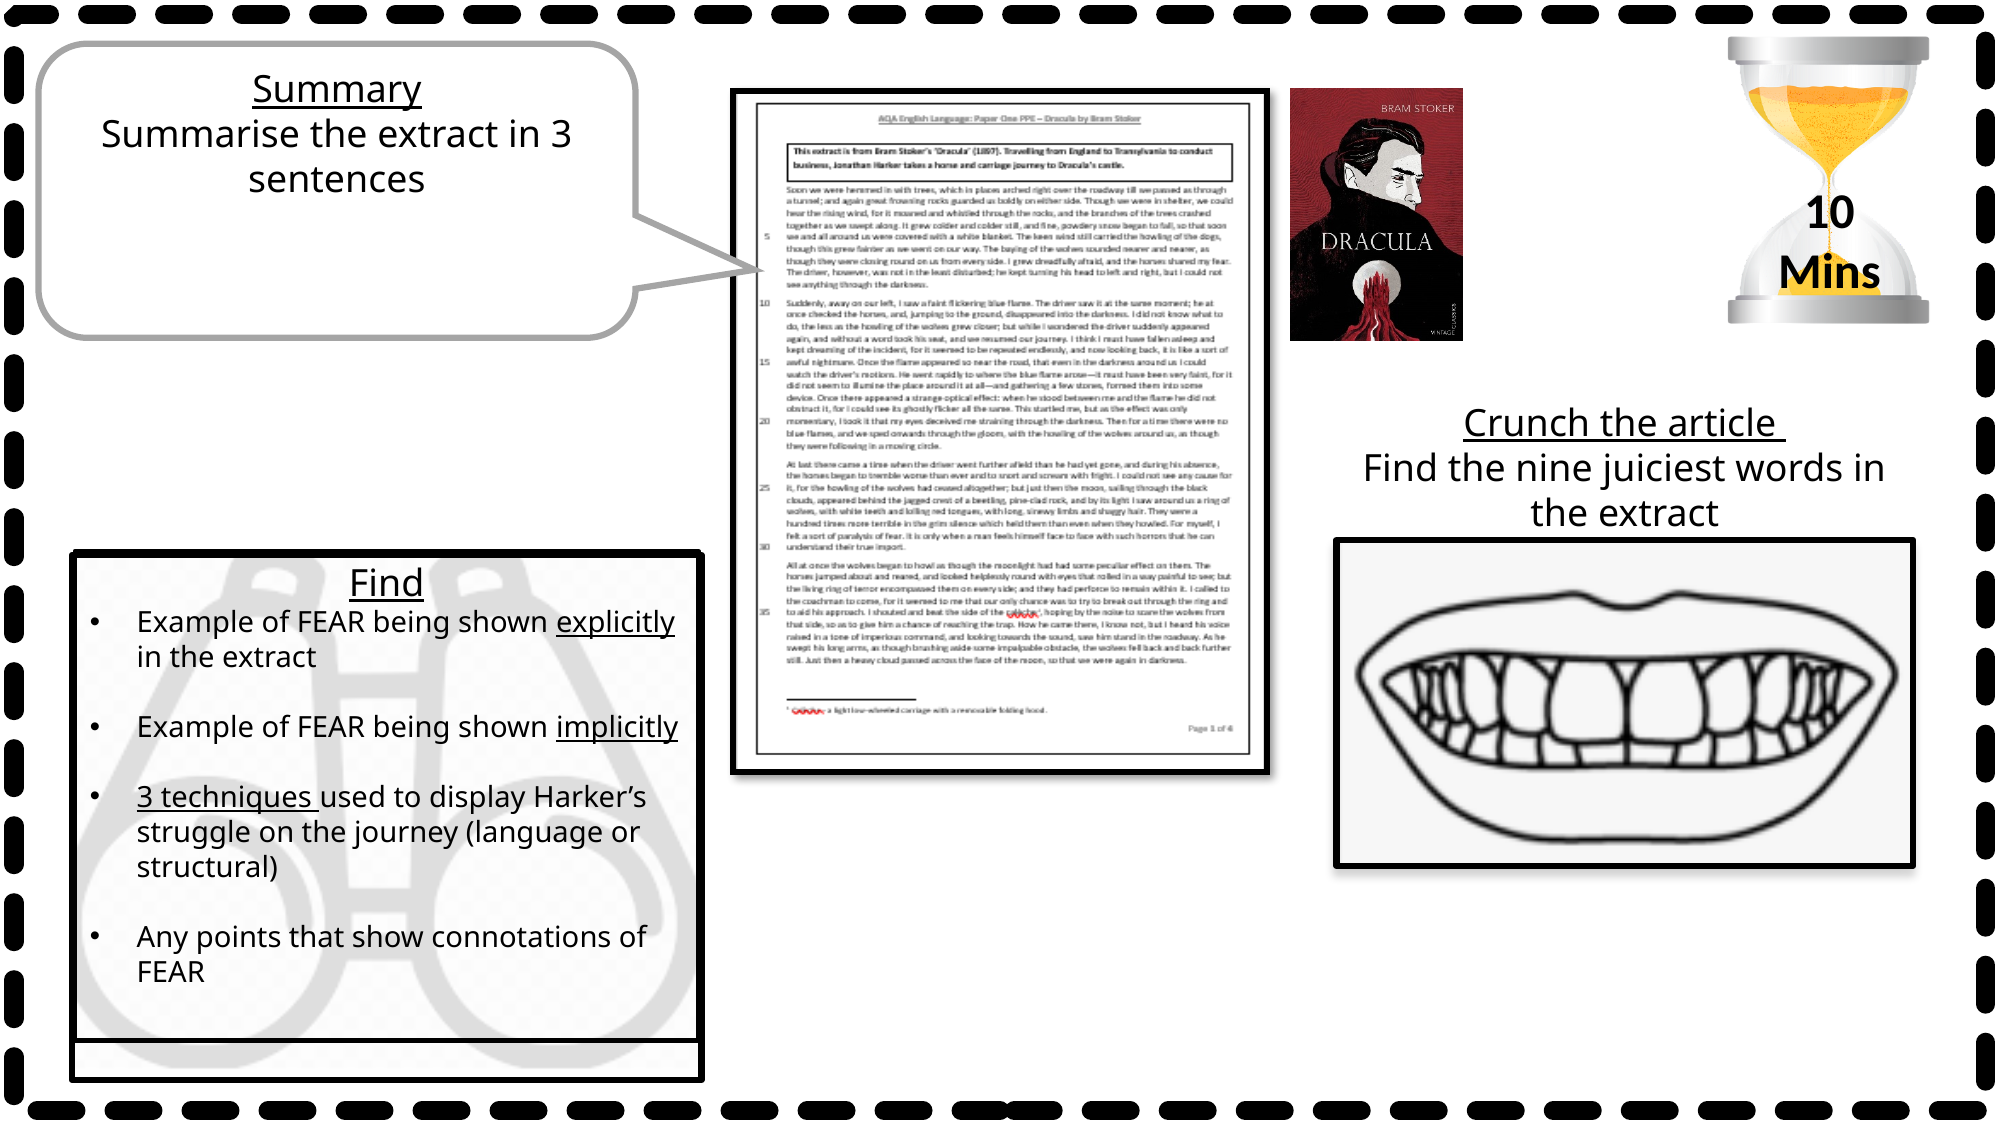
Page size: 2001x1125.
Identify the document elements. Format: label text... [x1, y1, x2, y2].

text_box Crunch the article Find the nine juiciest words in the extract [1339, 391, 1910, 542]
picture [736, 94, 1264, 769]
picture [1290, 88, 1463, 342]
text_box Summary Summarise the extract in 3 sentences [37, 42, 736, 339]
picture [1716, 14, 1941, 346]
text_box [75, 551, 699, 1082]
picture [1339, 542, 1910, 863]
text_box [13, 13, 1987, 1112]
